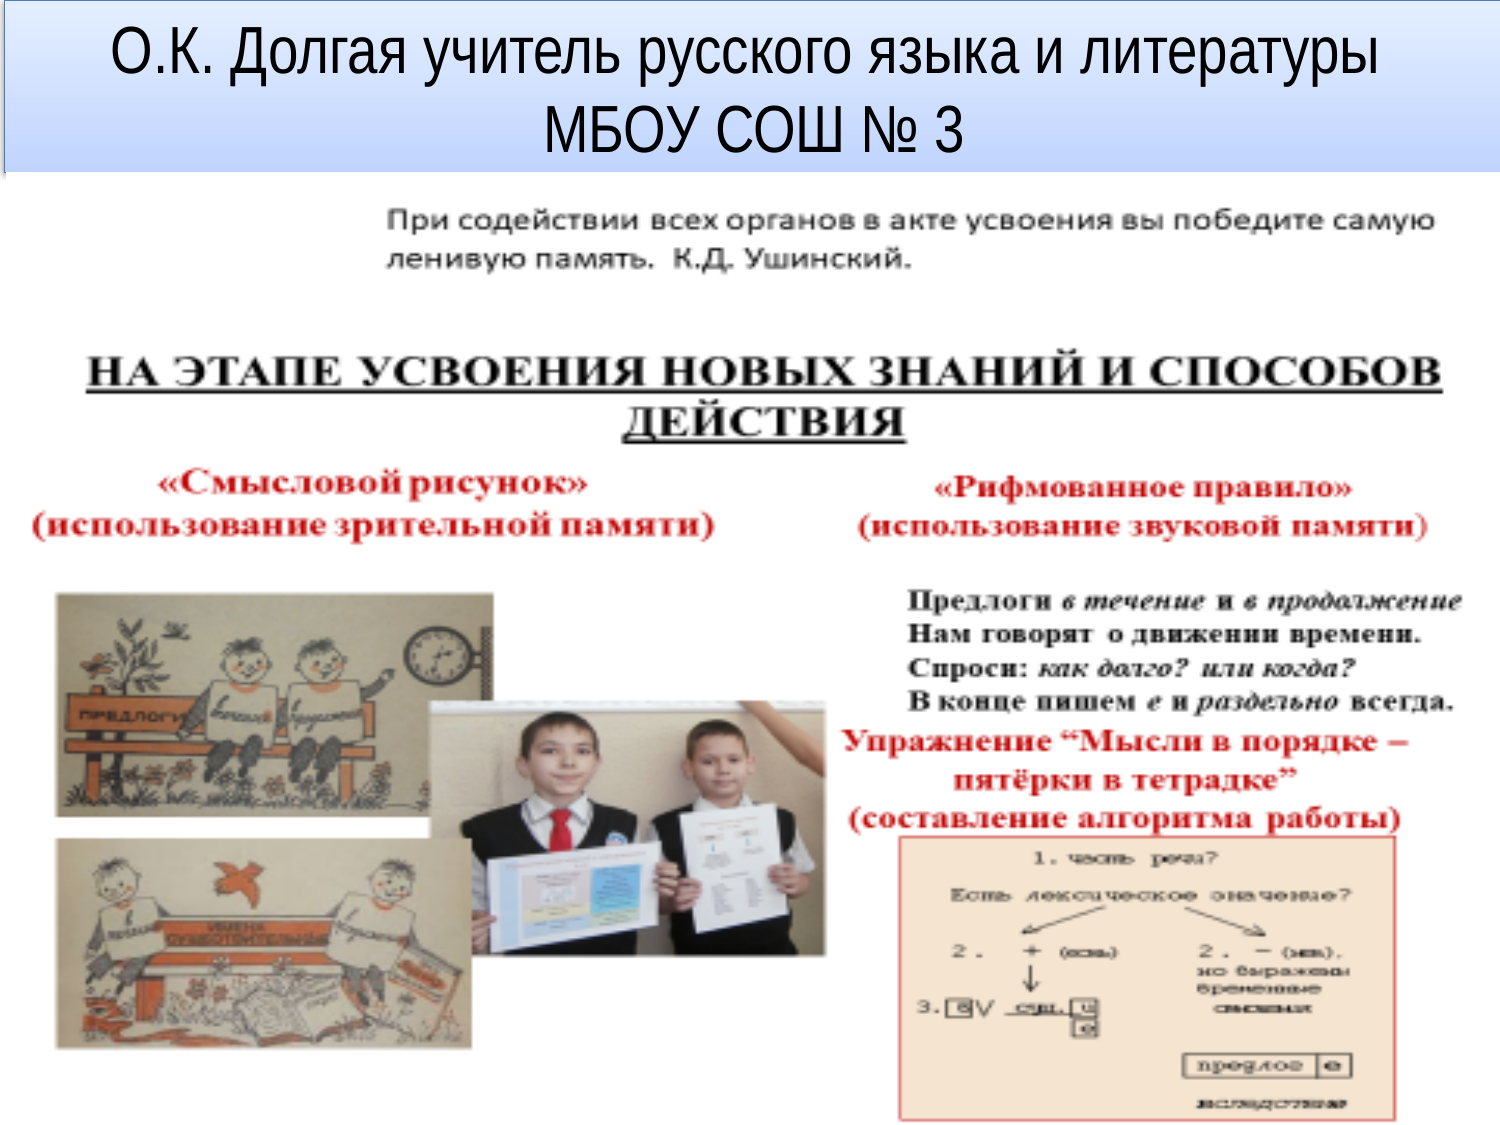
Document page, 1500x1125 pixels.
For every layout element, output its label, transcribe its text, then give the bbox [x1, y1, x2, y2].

picture [6, 172, 1500, 1125]
title О.К. Долгая учитель русского языка и литературы МБОУ СОШ № 3 [4, 0, 1500, 173]
